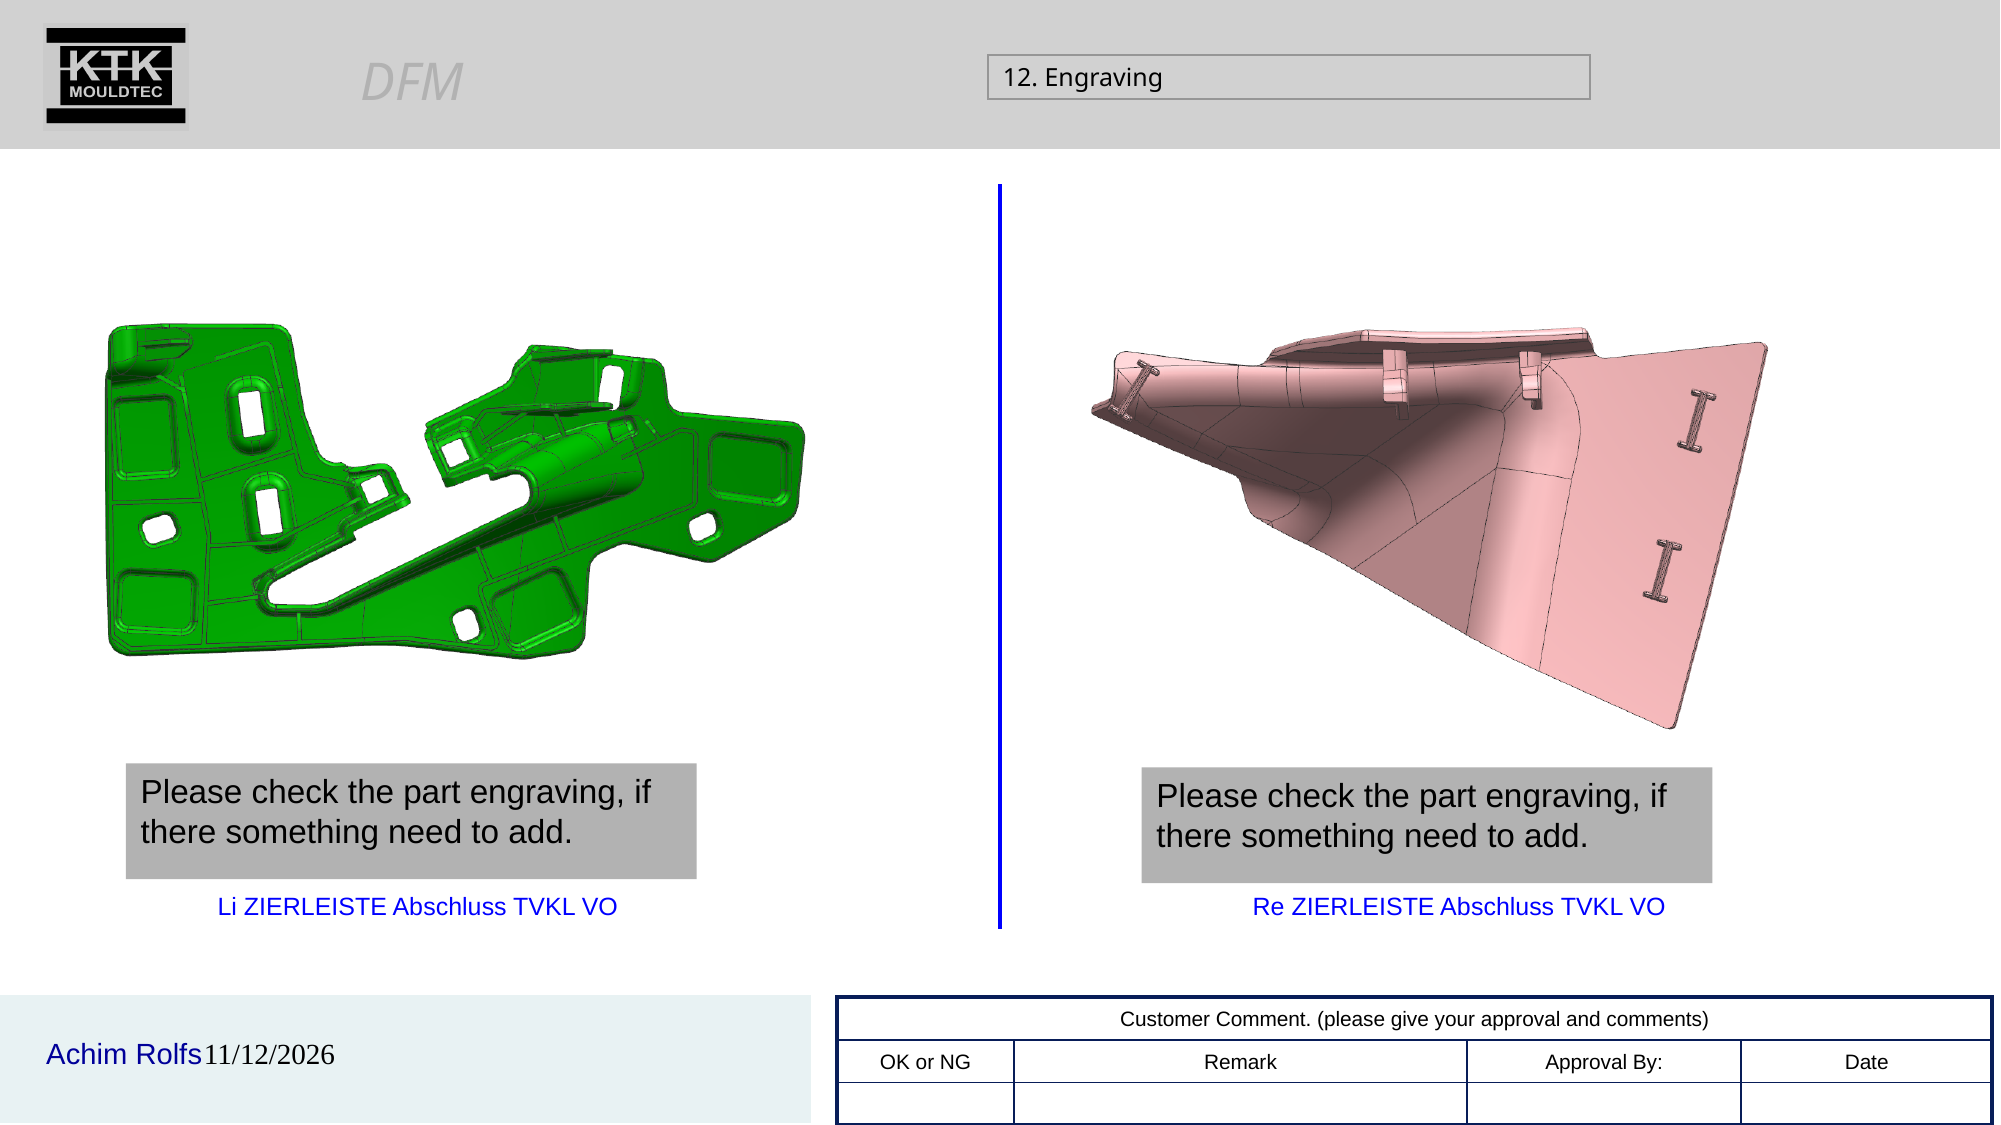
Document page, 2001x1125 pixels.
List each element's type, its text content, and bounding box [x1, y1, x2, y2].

slide_number [188, 1027, 433, 1106]
text_box Please check the part engraving, if there something need to add. [125, 763, 697, 880]
picture [66, 290, 828, 688]
text_box Li ZIERLEISTE Abschluss TVKL VO [202, 883, 634, 928]
text_box 12. Engraving [988, 54, 1591, 100]
text_box Re ZIERLEISTE Abschluss TVKL VO [1237, 884, 1682, 928]
picture [1058, 278, 1812, 749]
text_box Please check the part engraving, if there something need to add. [1141, 767, 1713, 884]
